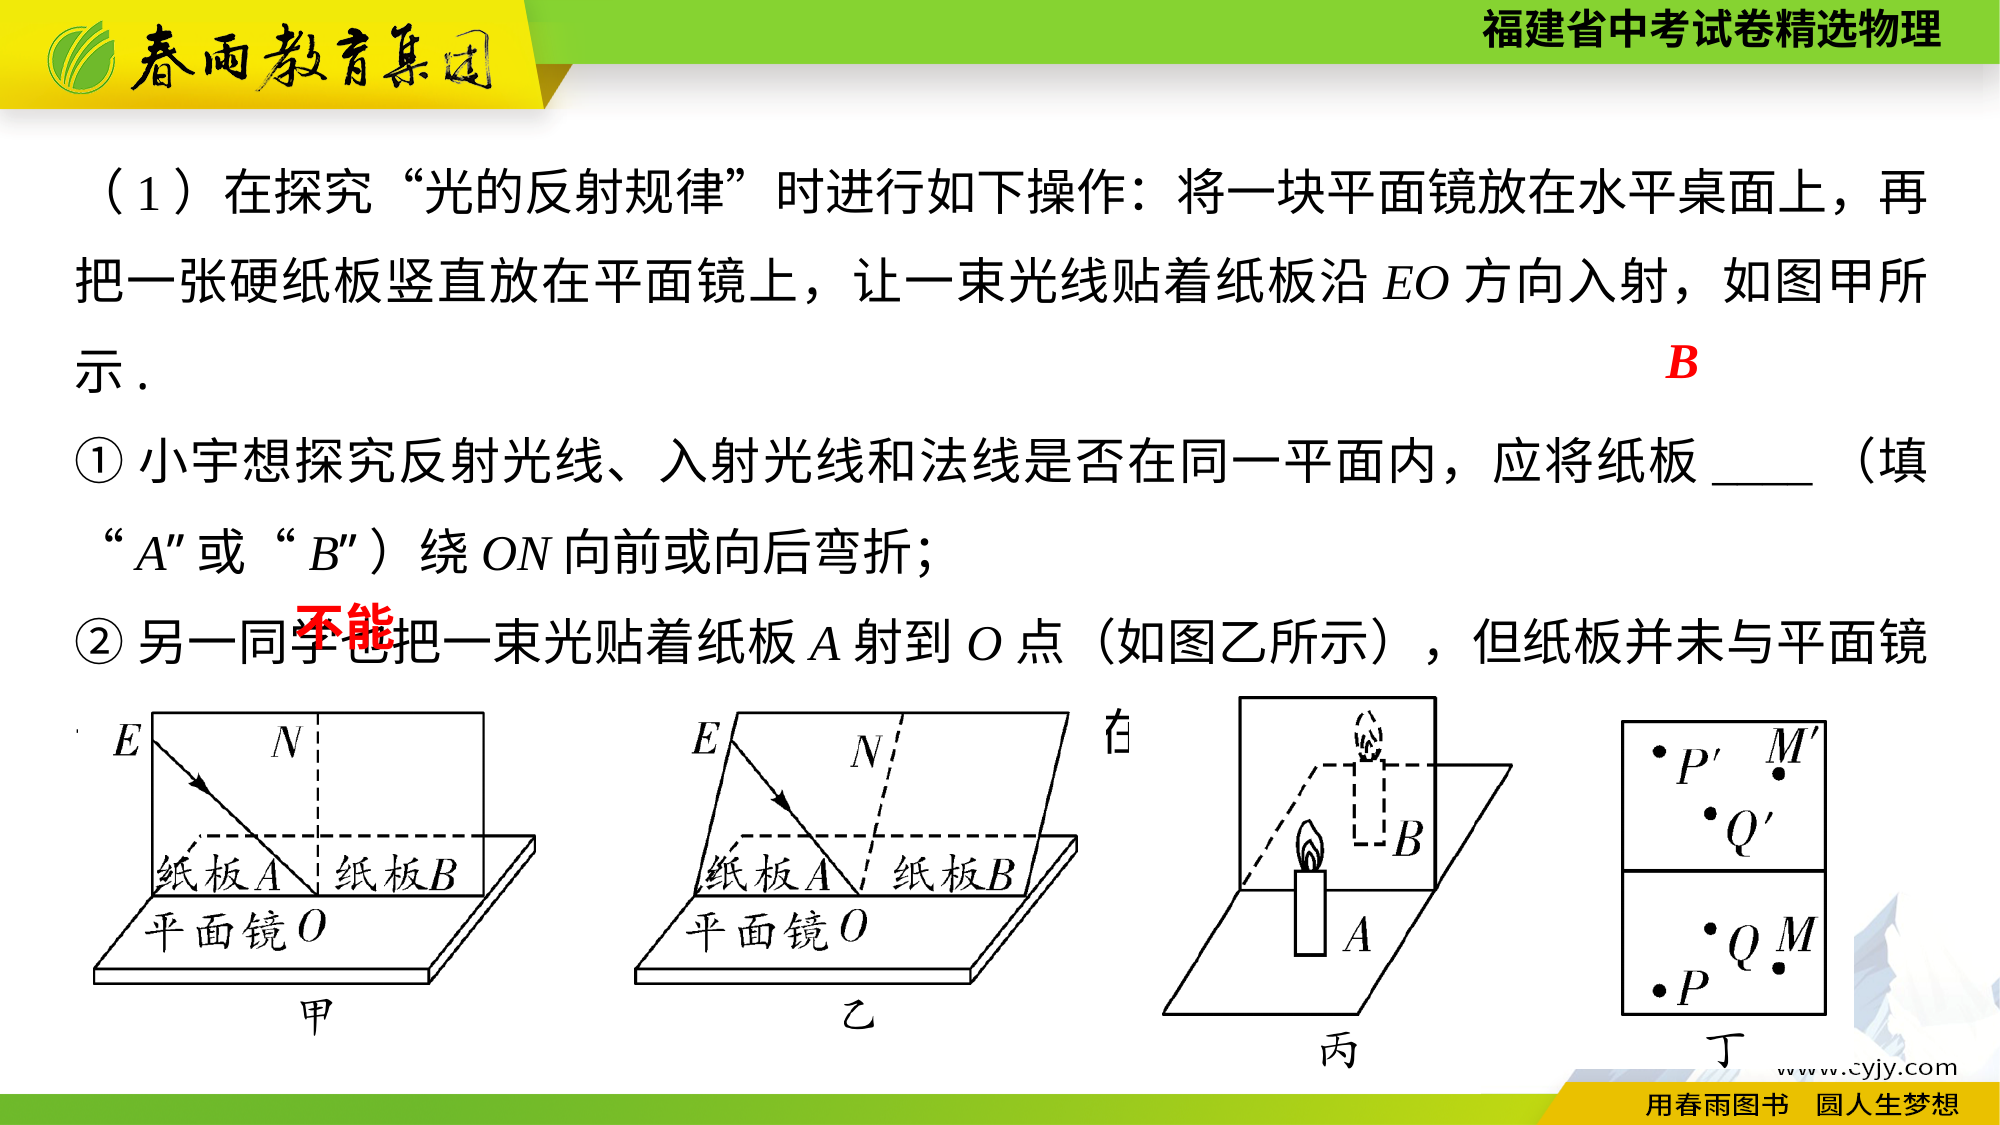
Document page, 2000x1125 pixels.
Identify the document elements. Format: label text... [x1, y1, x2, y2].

picture [0, 0, 2000, 1125]
text_box 不能 [280, 588, 411, 664]
text_box B [1651, 321, 1776, 396]
list （1）在探究“光的反射规律”时进行如下操作：将一块平面镜放在水平桌面上，再把一张硬纸板竖直放在平面镜上，让一束光线贴着纸板沿EO方向入射，如图甲所示. ①小宇想探究反射光线、入射光线和法线是否在同一平面内，应将纸板____（填“A”或“B”）绕ON向前或向后弯折； ②另一同学也把一束光贴着纸板A射到O点（如图乙所示），但纸板并未与平面镜垂直，他__________（填“能”或“不能”）在纸板B上看到反射光线； [59, 122, 1944, 683]
